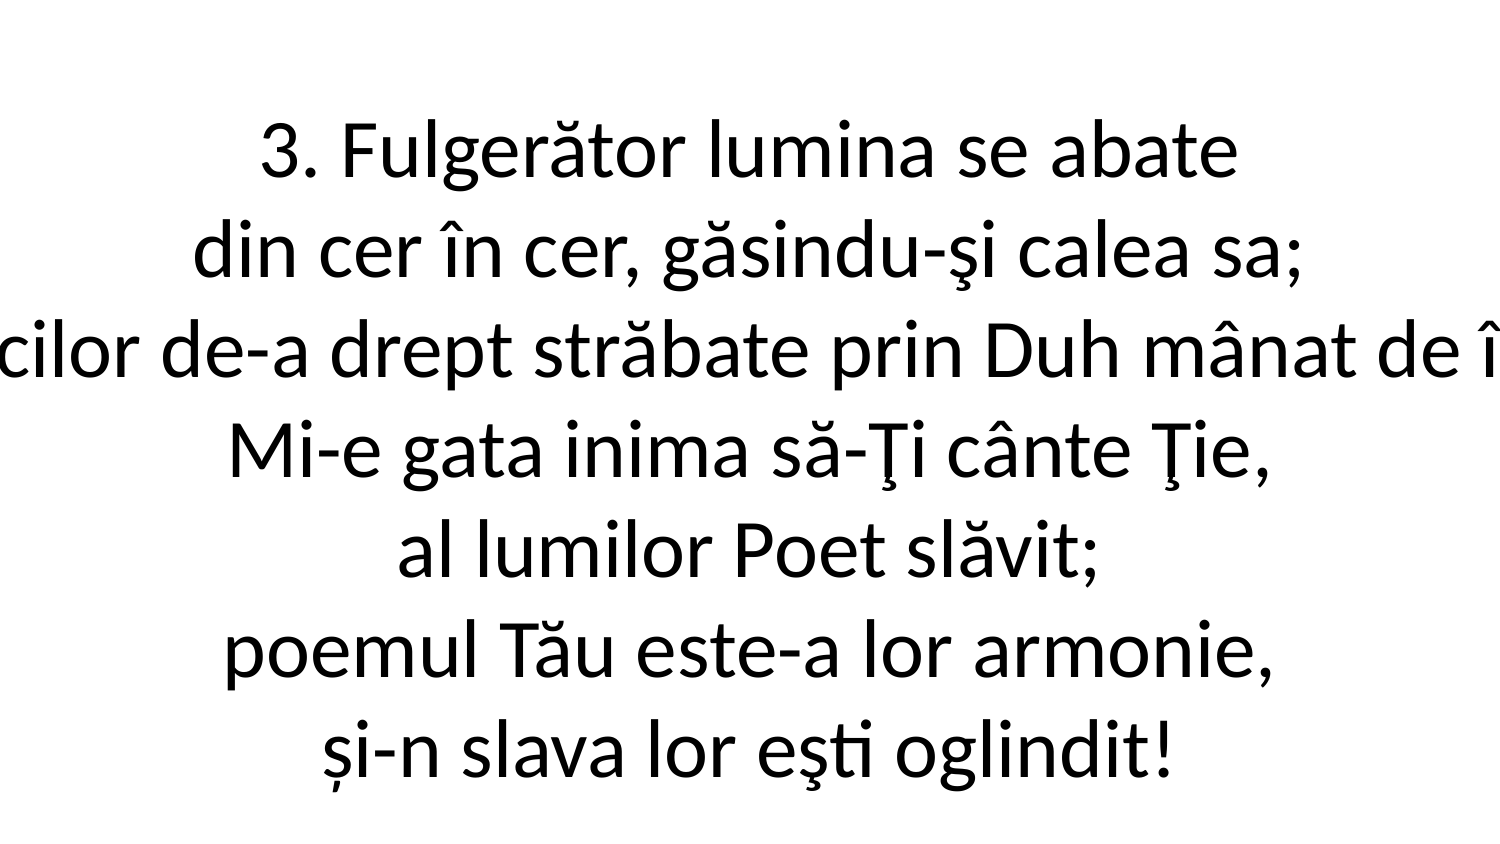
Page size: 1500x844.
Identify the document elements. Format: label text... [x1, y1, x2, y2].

text_box 3. Fulgerător lumina se abate din cer în cer, găsindu-şi calea sa; dar planul vecilor de-a drept străbate prin Duh mânat de însăşi voia Ta. Mi-e gata inima să-Ţi cânte Ţie, al lumilor Poet slăvit; poemul Tău este-a lor armonie, și-n slava lor eşti oglindit! [0, 42, 1500, 802]
